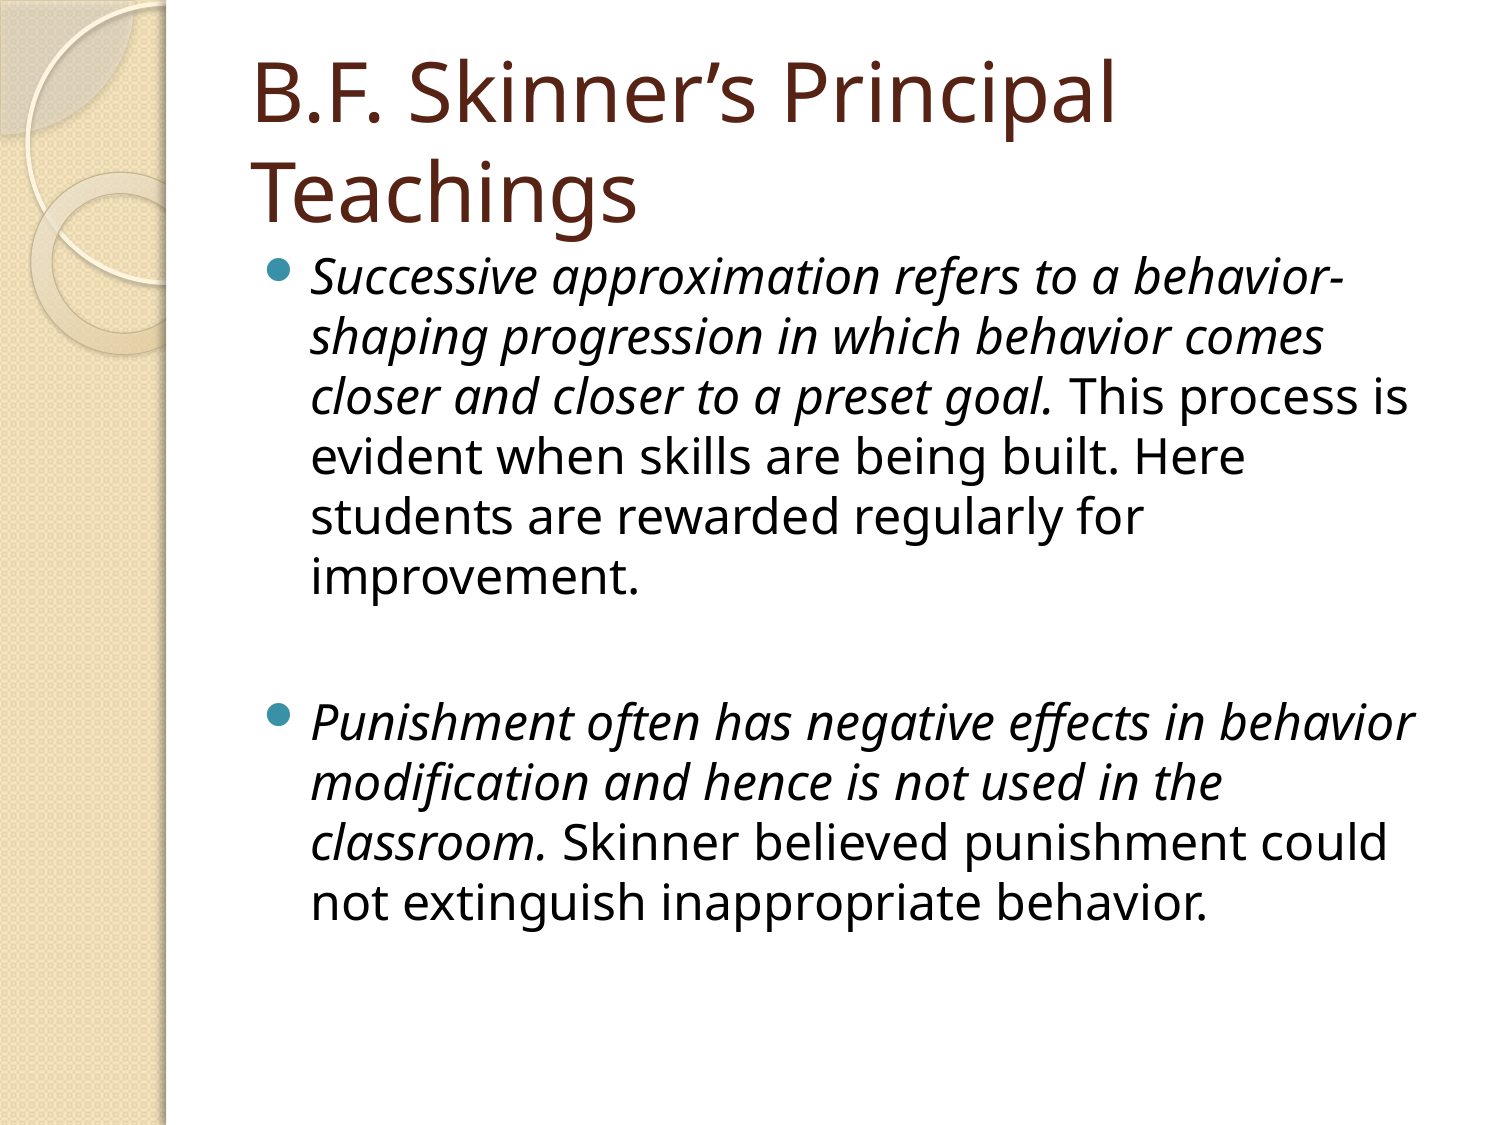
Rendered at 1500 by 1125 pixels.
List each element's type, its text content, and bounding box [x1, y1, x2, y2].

list Successive approximation refers to a behavior-shaping progression in which behavior comes closer and closer to a preset goal. This process is evident when skills are being built. Here students are rewarded regularly for improvement. Punishment often has negative effects in behavior modification and hence is not used in the classroom. Skinner believed punishment could not extinguish inappropriate behavior. [235, 237, 1466, 1025]
title B.F. Skinner’s Principal Teachings [235, 45, 1466, 233]
